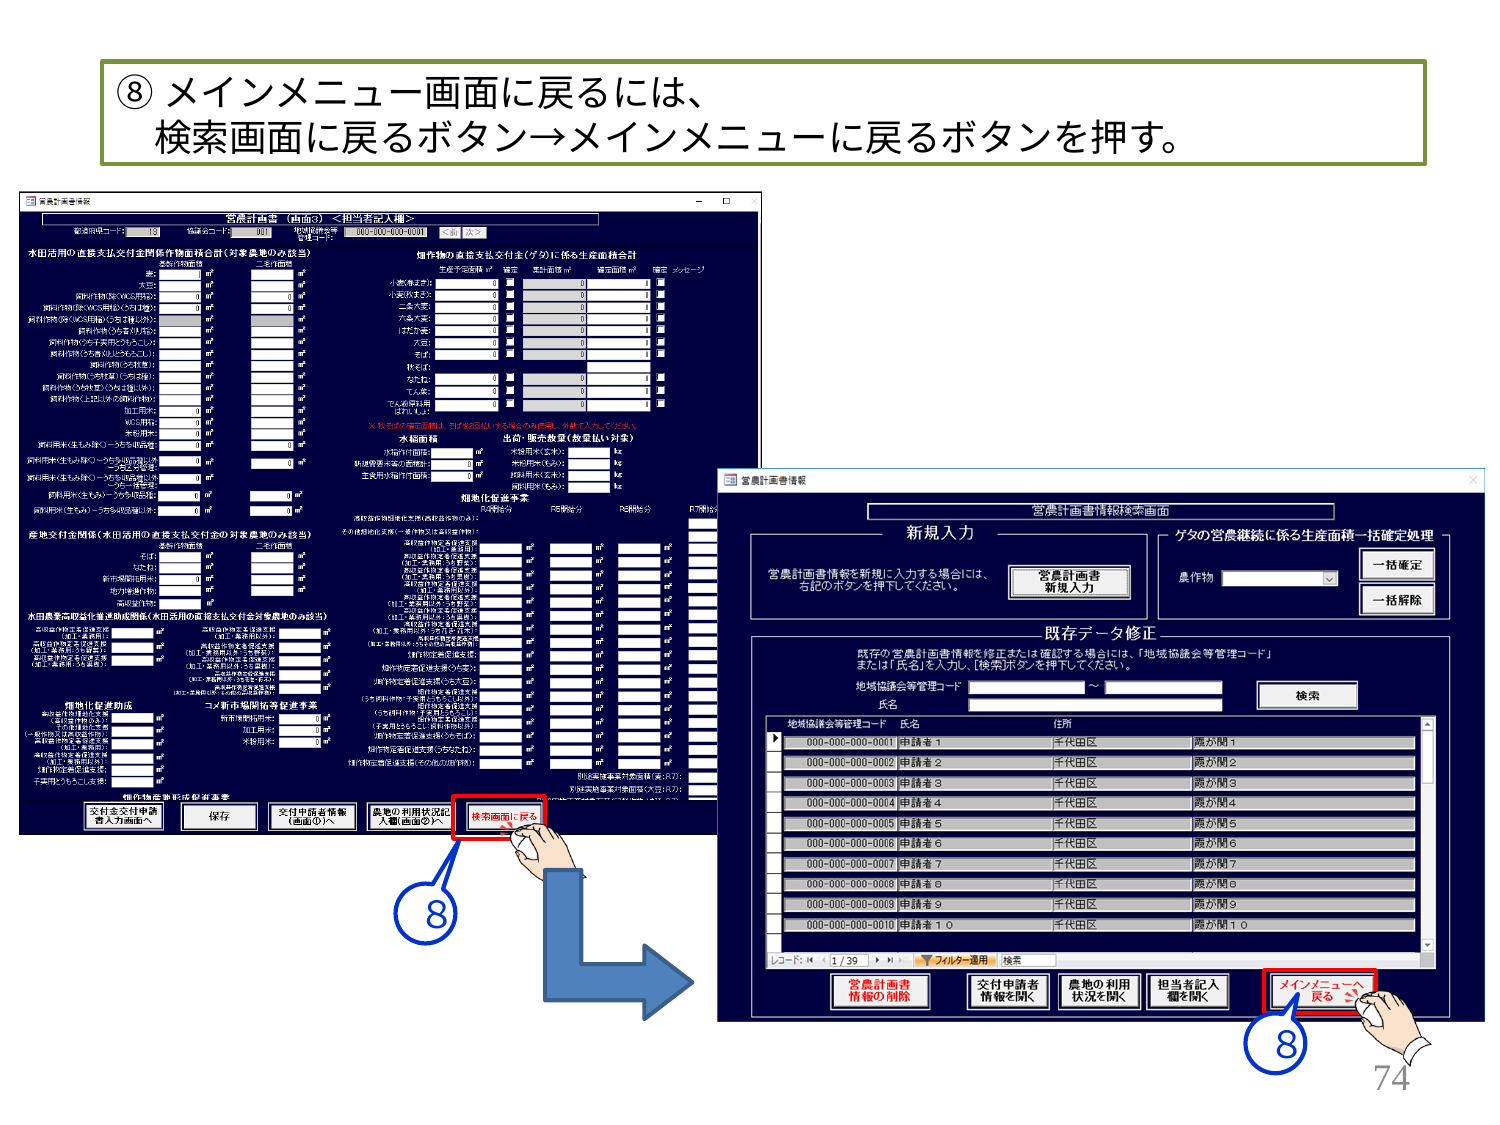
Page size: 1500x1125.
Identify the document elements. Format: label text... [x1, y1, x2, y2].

slide_number 73 [1074, 1045, 1425, 1106]
picture [19, 191, 1485, 1071]
text_box ８ [393, 843, 461, 946]
text_box ⑧メインメニュー画面に戻るには、 検索画面に戻るボタン→メインメニューに戻るボタンを押す。 [100, 59, 1427, 166]
text_box ８ [1243, 1030, 1308, 1076]
text_box [543, 912, 695, 1021]
